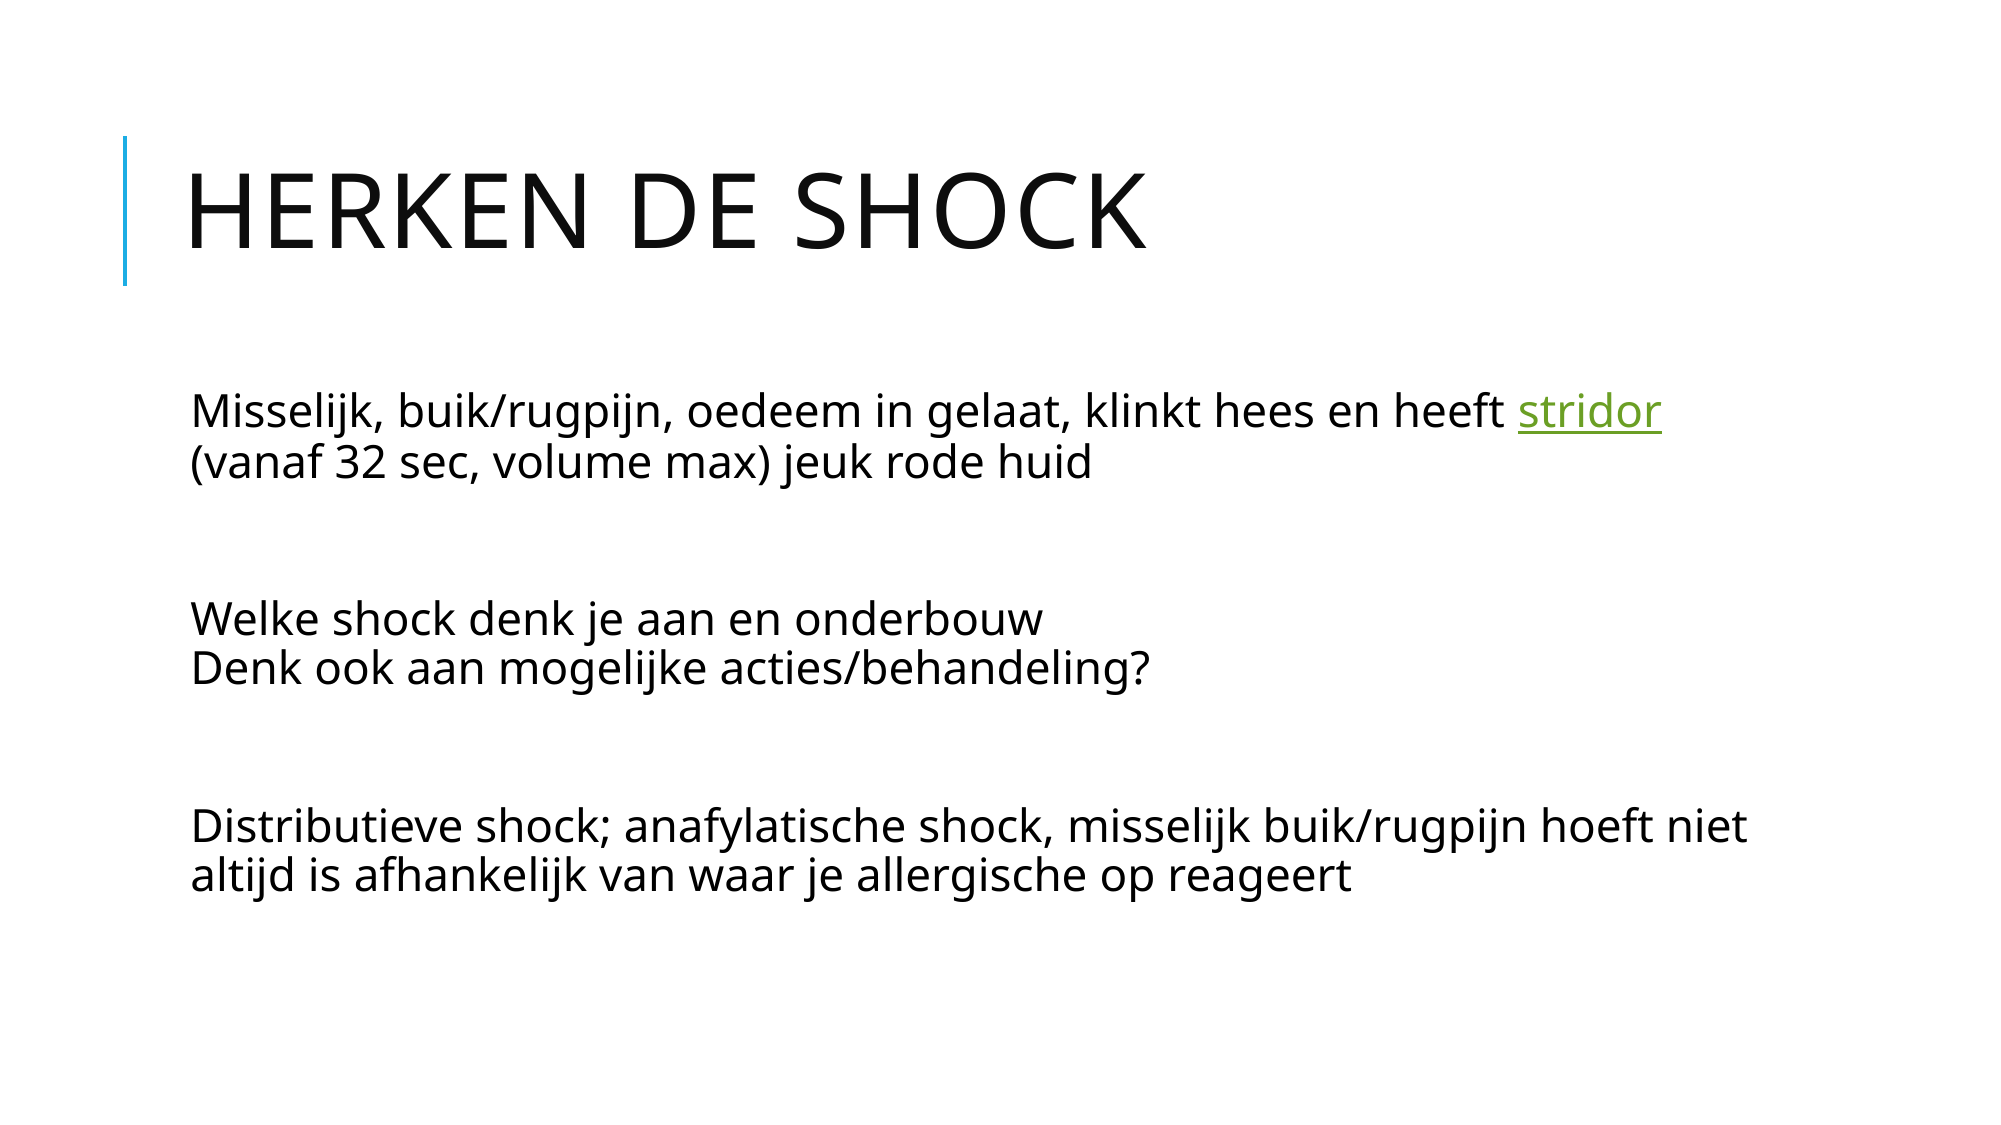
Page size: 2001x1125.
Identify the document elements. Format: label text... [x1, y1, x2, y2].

list Misselijk, buik/rugpijn, oedeem in gelaat, klinkt hees en heeft stridor (vanaf 32 sec, volume max) jeuk rode huid Welke shock denk je aan en onderbouw Denk ook aan mogelijke acties/behandeling? Distributieve shock; anafylatische shock, misselijk buik/rugpijn hoeft niet altijd is afhankelijk van waar je allergische op reageert [168, 375, 1763, 1035]
title Herken de shock [168, 96, 1763, 342]
